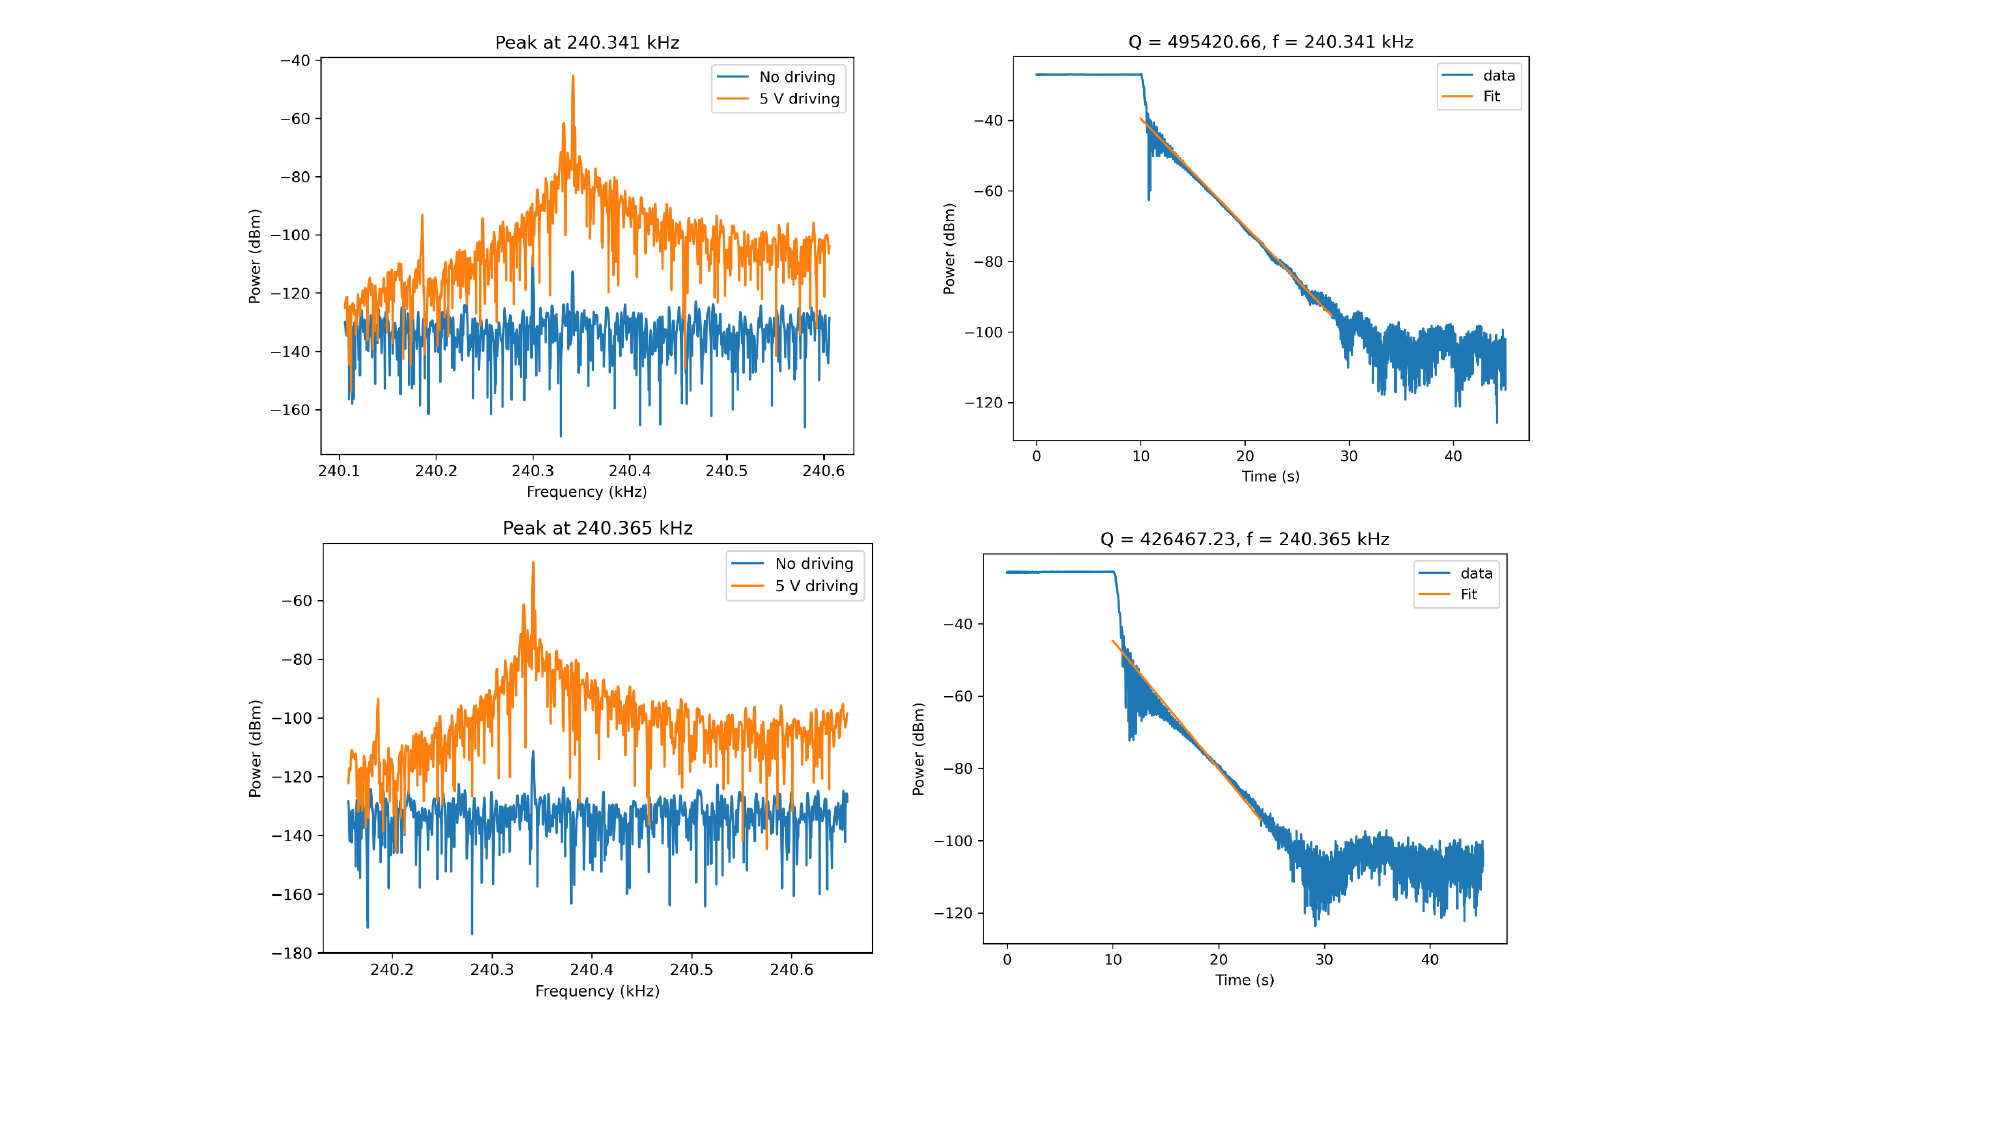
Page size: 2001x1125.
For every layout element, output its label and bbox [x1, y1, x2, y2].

picture [902, 521, 1517, 999]
picture [933, 24, 1539, 494]
picture [238, 24, 883, 1010]
